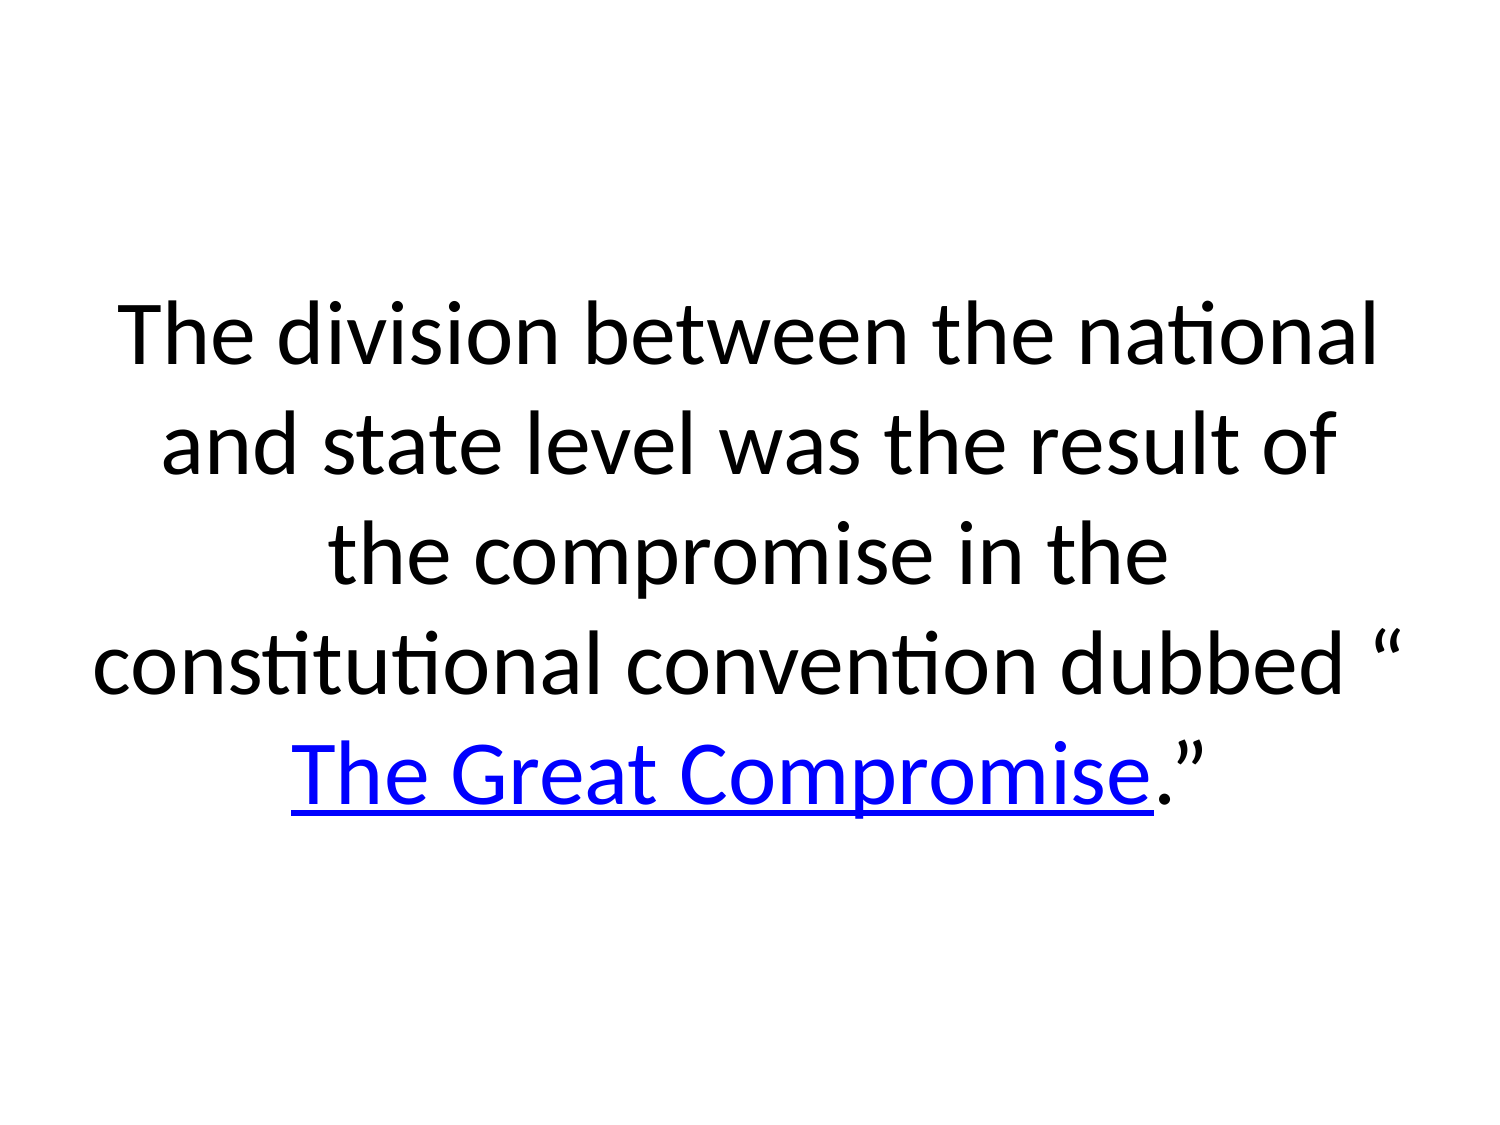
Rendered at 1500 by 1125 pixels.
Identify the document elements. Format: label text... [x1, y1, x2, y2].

title The division between the national and state level was the result of the compromise in the constitutional convention dubbed “The Great Compromise.” [74, 44, 1426, 1051]
